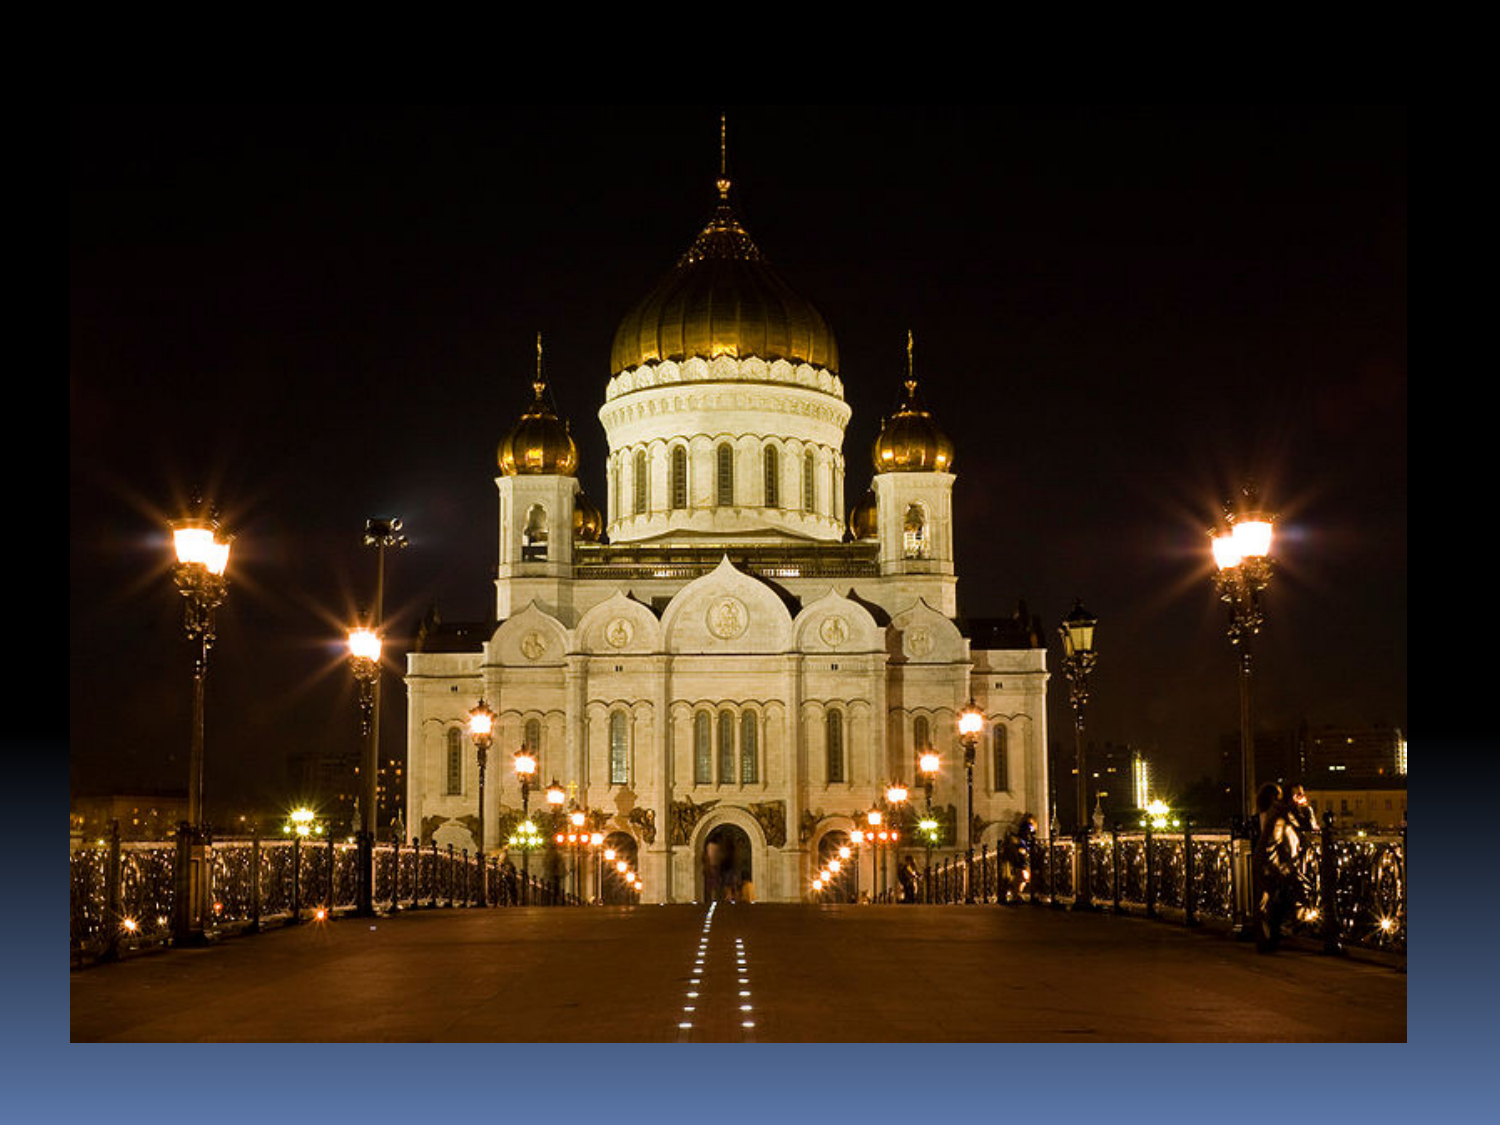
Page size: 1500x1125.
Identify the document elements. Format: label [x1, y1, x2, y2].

picture [69, 104, 1407, 1044]
